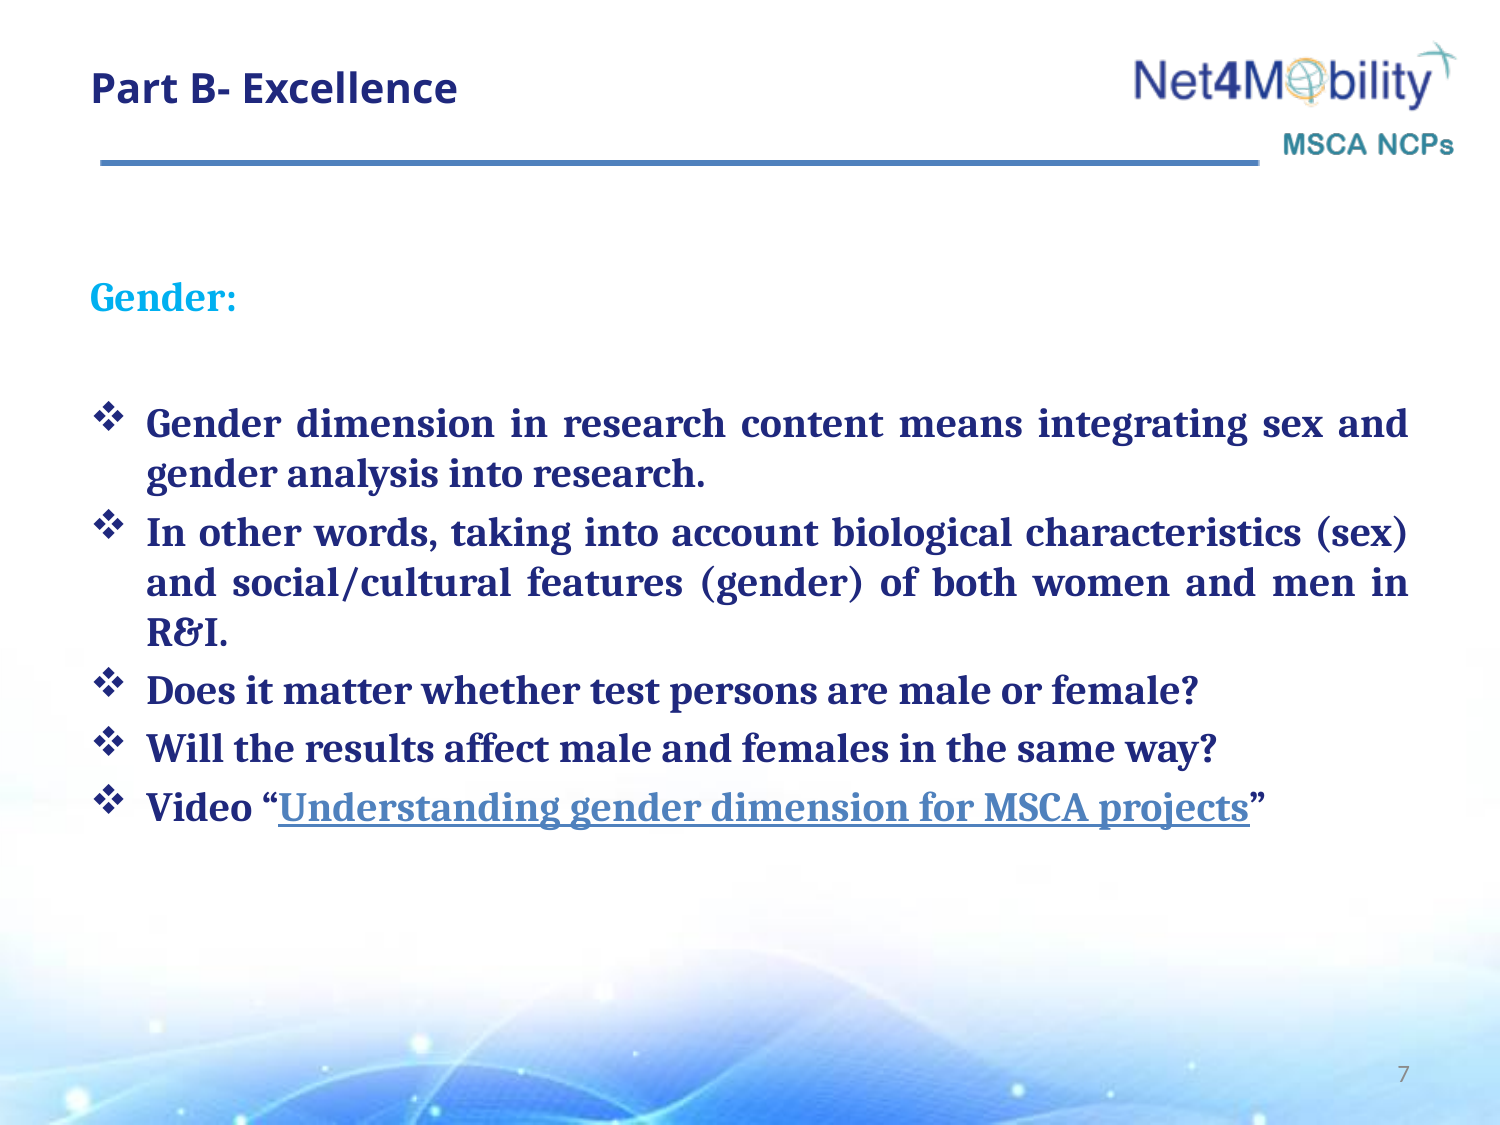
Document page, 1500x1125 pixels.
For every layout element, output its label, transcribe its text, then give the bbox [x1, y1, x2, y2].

picture [0, 0, 1500, 1125]
title Part B- Excellence [75, 30, 1093, 144]
list Gender: Gender dimension in research content means integrating sex and gender analysis into research. In other words, taking into account biological characteristics (sex) and social/cultural features (gender) of both women and men in R&I. Does it matter whether test persons are male or female? Will the results affect male and females in the same way? Video “Understanding gender dimension for MSCA projects” [75, 262, 1425, 1005]
slide_number 7 [1074, 1042, 1425, 1103]
